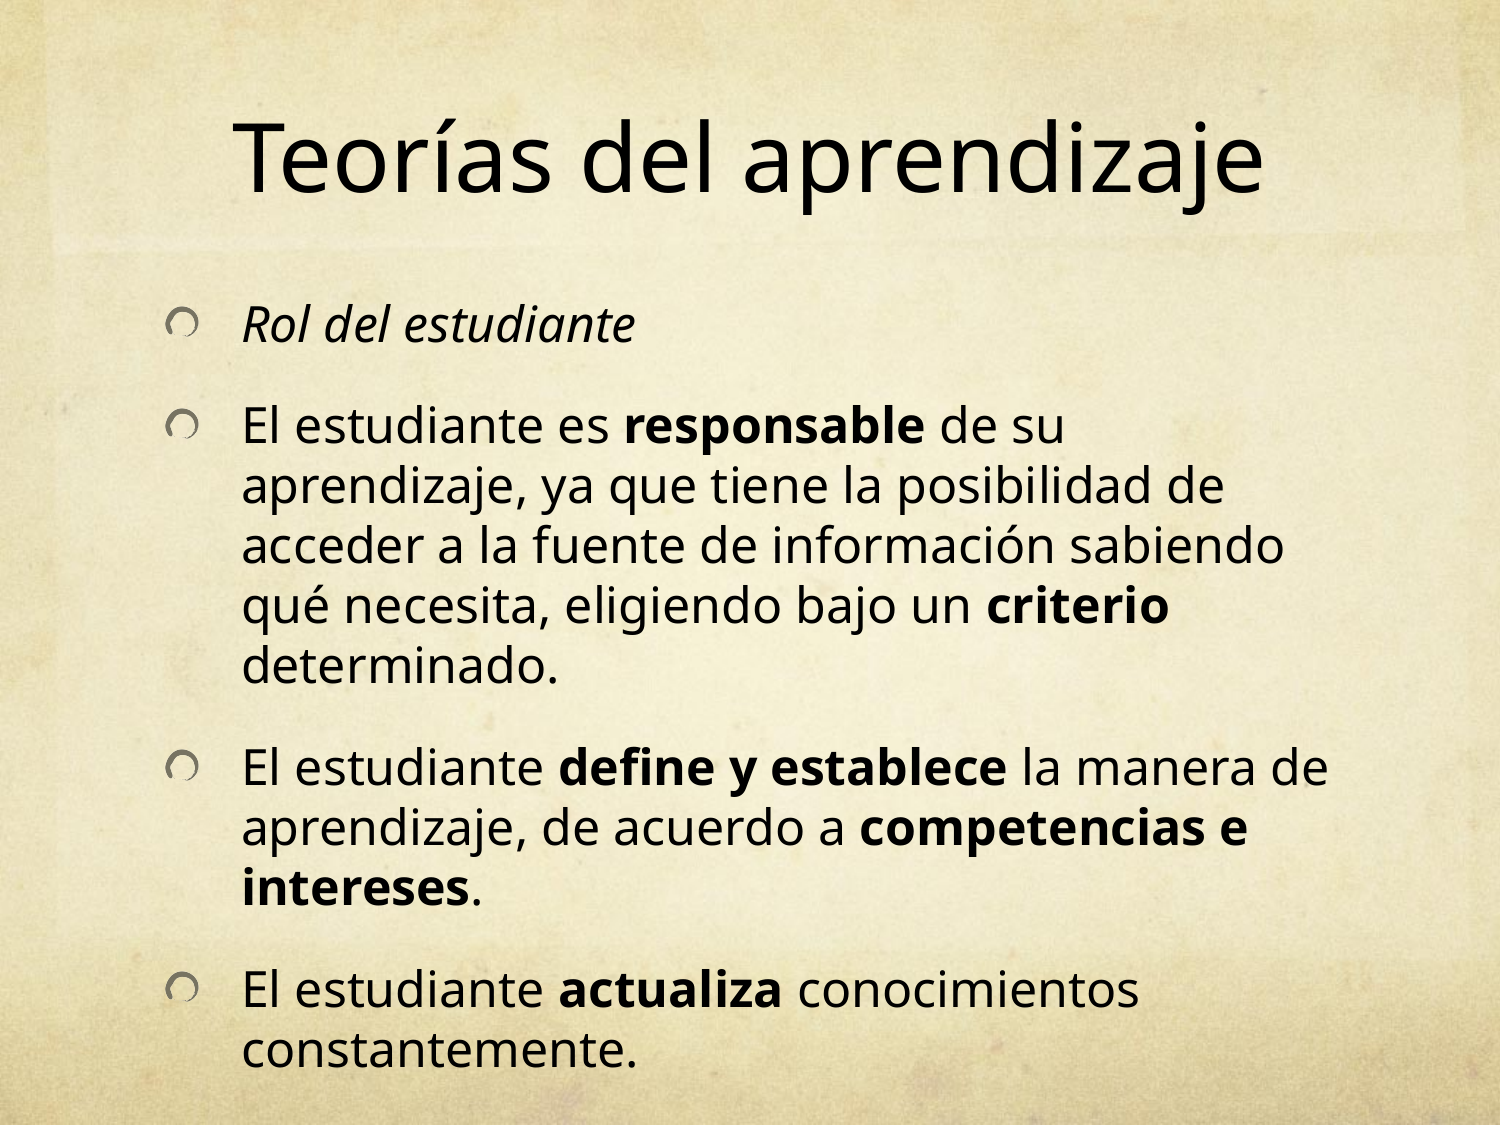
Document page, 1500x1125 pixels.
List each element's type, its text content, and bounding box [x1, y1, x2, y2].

picture [0, 0, 1500, 1125]
title Teorías del aprendizaje [150, 82, 1350, 225]
list Rol del estudiante El estudiante es responsable de su aprendizaje, ya que tiene la posibilidad de acceder a la fuente de información sabiendo qué necesita, eligiendo bajo un criterio determinado. El estudiante define y establece la manera de aprendizaje, de acuerdo a competencias e intereses. El estudiante actualiza conocimientos constantemente. [150, 284, 1350, 950]
